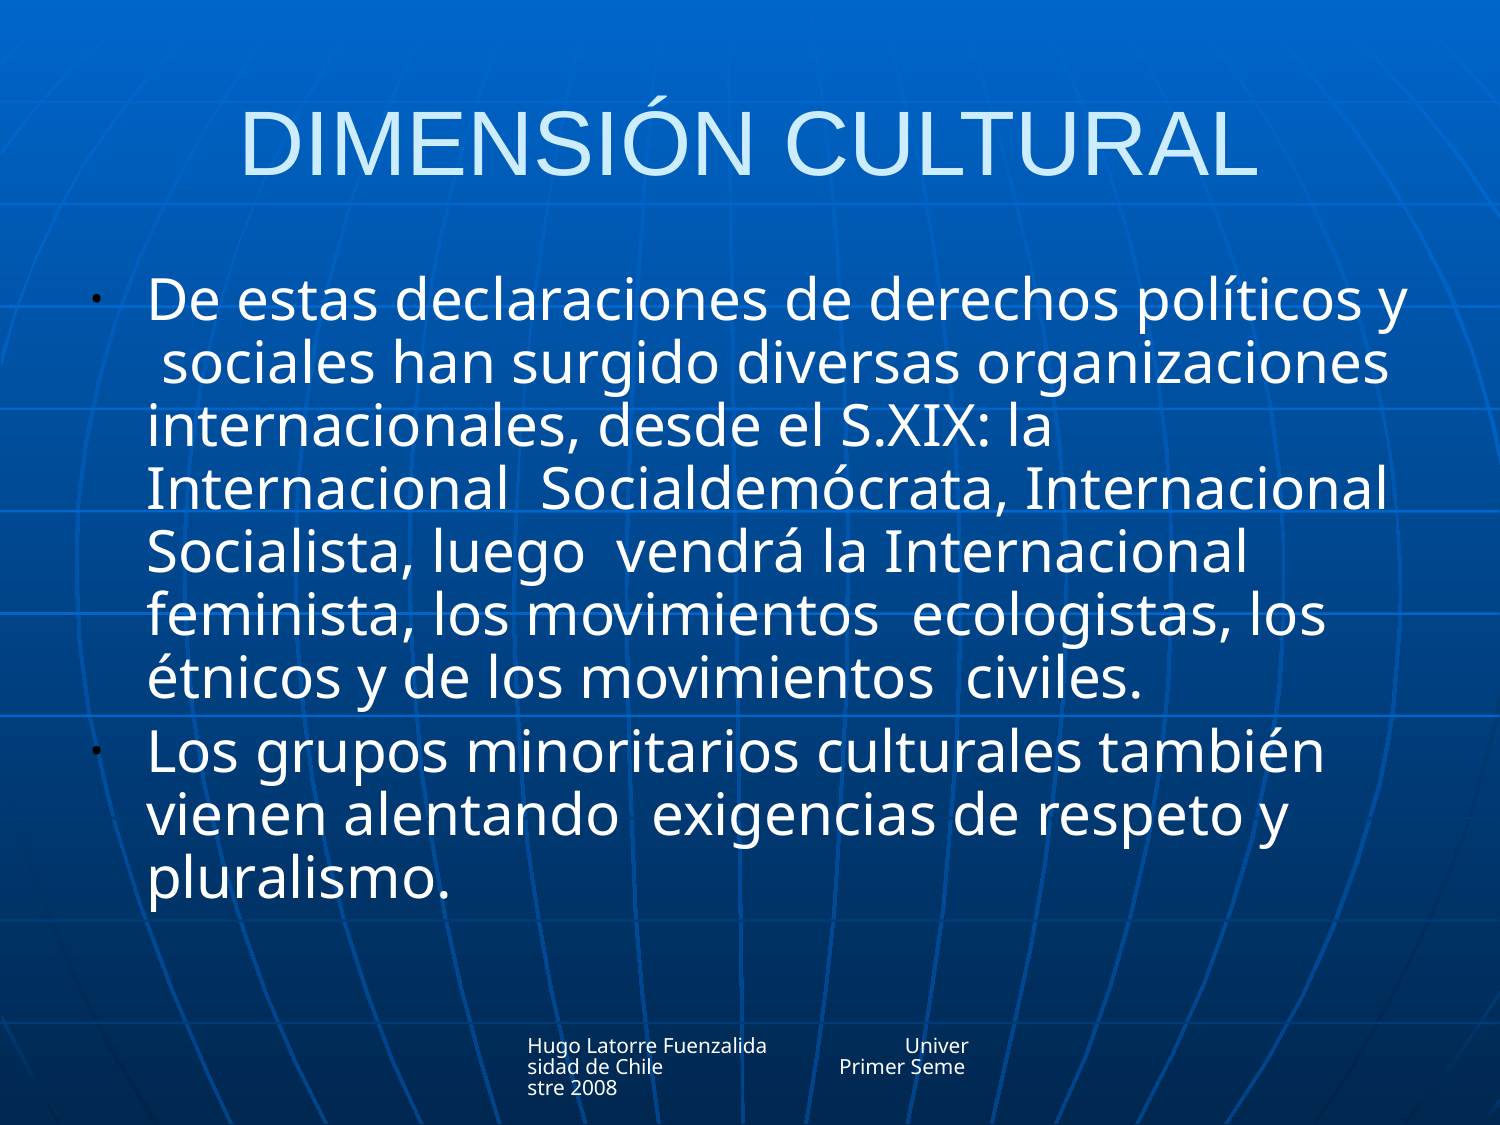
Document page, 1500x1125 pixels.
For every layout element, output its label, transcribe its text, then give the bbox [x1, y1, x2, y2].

list De estas declaraciones de derechos políticos y sociales han surgido diversas organizaciones internacionales, desde el S.XIX: la Internacional Socialdemócrata, Internacional Socialista, luego vendrá la Internacional feminista, los movimientos ecologistas, los étnicos y de los movimientos civiles. Los grupos minoritarios culturales también vienen alentando exigencias de respeto y pluralismo. [74, 262, 1426, 1006]
footer Hugo Latorre Fuenzalida Universidad de Chile Primer Semestre 2008 [512, 1024, 988, 1101]
title DIMENSIÓN CULTURAL [74, 45, 1426, 233]
